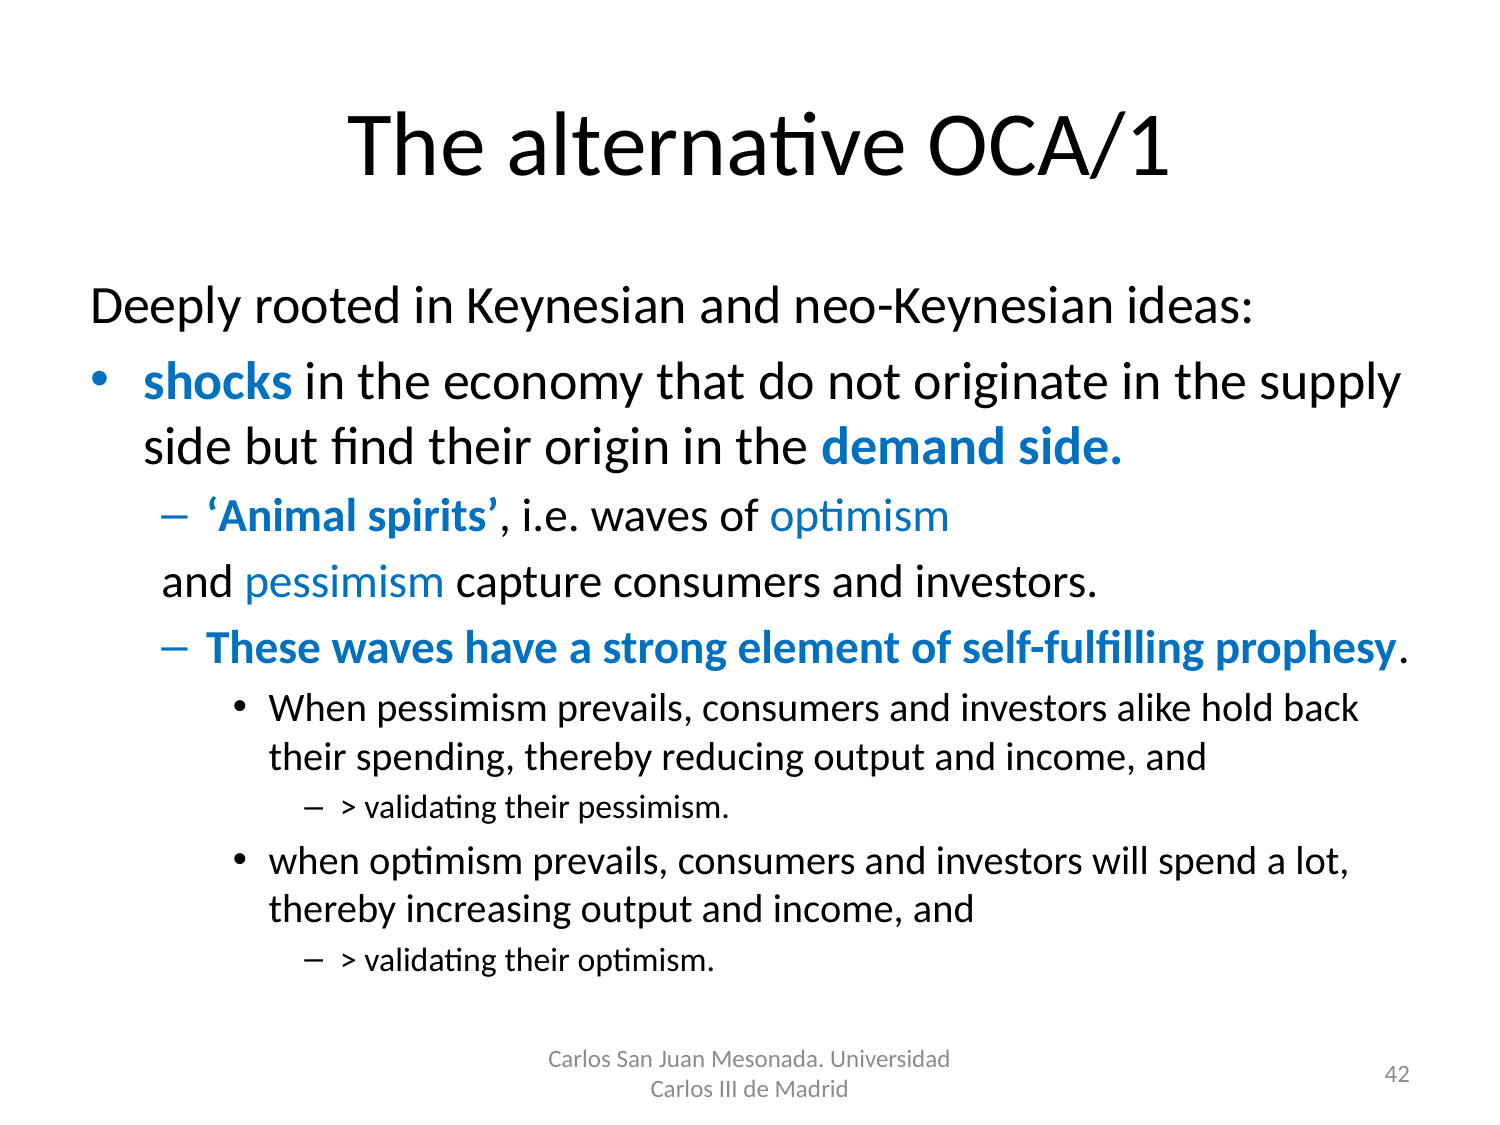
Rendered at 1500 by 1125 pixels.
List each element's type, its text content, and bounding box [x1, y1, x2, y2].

list Deeply rooted in Keynesian and neo-Keynesian ideas: shocks in the economy that do not originate in the supply side but find their origin in the demand side. ‘Animal spirits’, i.e. waves of optimism and pessimism capture consumers and investors. These waves have a strong element of self-fulfilling prophesy. When pessimism prevails, consumers and investors alike hold back their spending, thereby reducing output and income, and > validating their pessimism. when optimism prevails, consumers and investors will spend a lot, thereby increasing output and income, and > validating their optimism. [74, 262, 1426, 1006]
title The alternative OCA/1 [74, 44, 1426, 233]
slide_number 42 [1074, 1042, 1425, 1103]
footer Carlos San Juan Mesonada. Universidad Carlos III de Madrid [512, 1042, 988, 1103]
